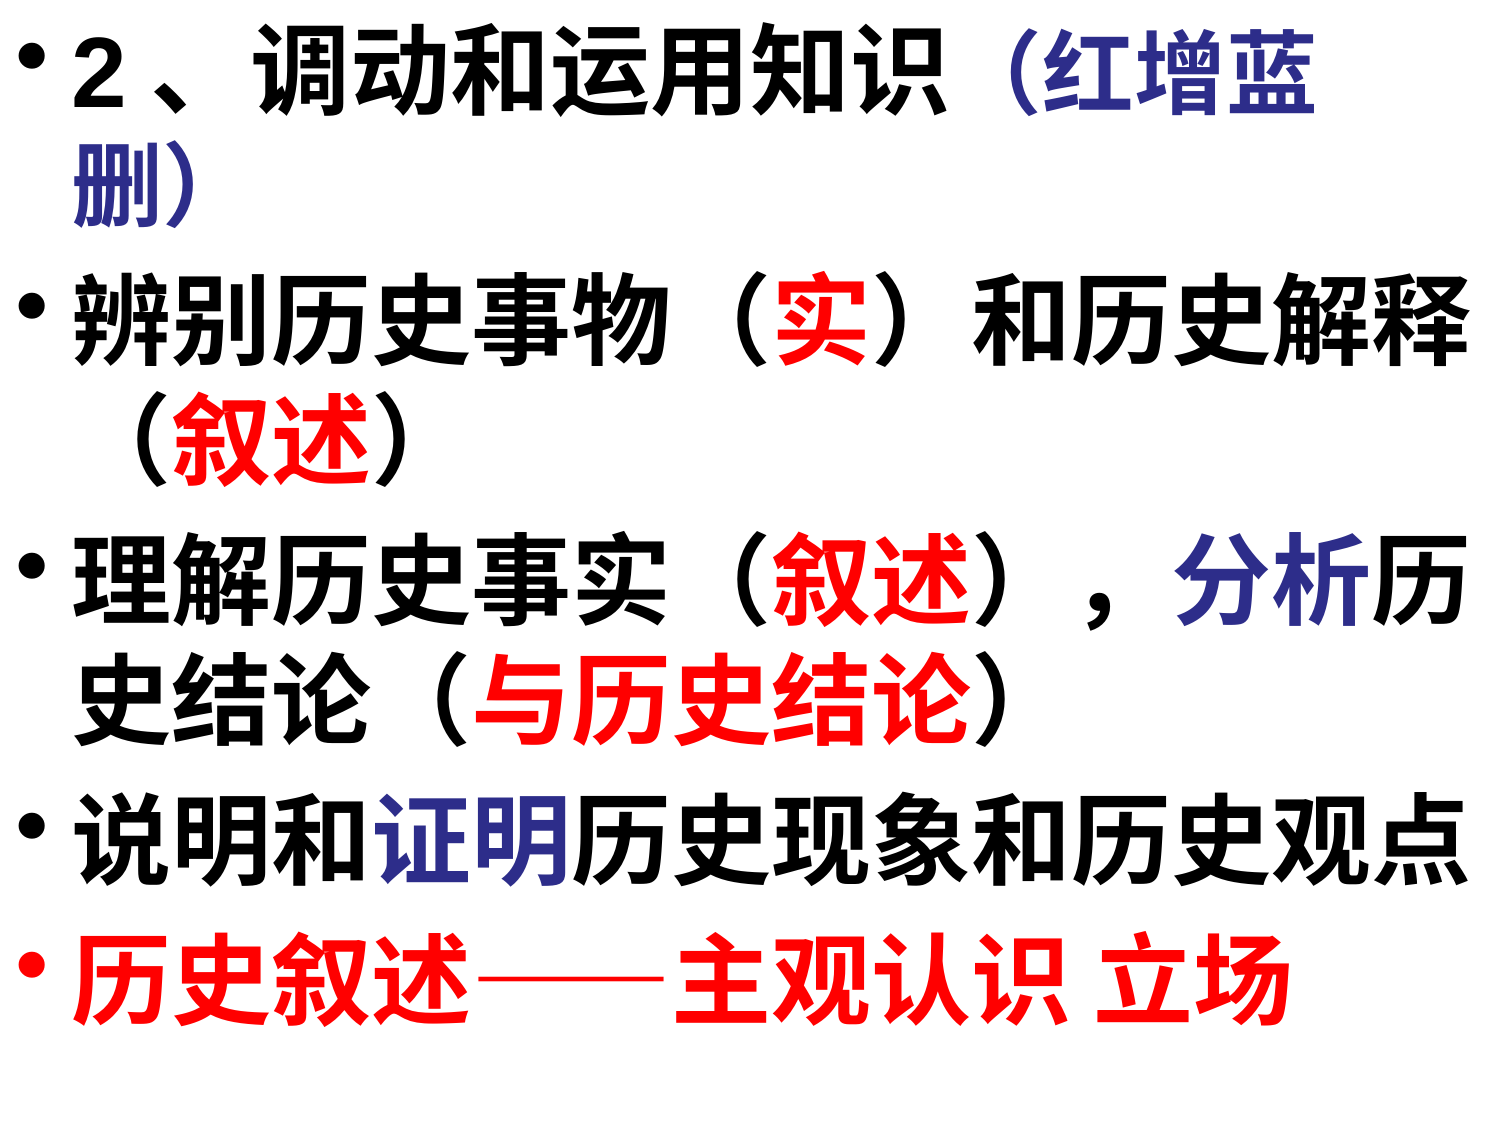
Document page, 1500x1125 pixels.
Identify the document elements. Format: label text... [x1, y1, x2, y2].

list 2、调动和运用知识（红增蓝删） 辨别历史事物（实）和历史解释（叙述） 理解历史事实（叙述），分析历史结论（与历史结论） 说明和证明历史现象和历史观点 历史叙述——主观认识 立场 [0, 0, 1500, 1125]
